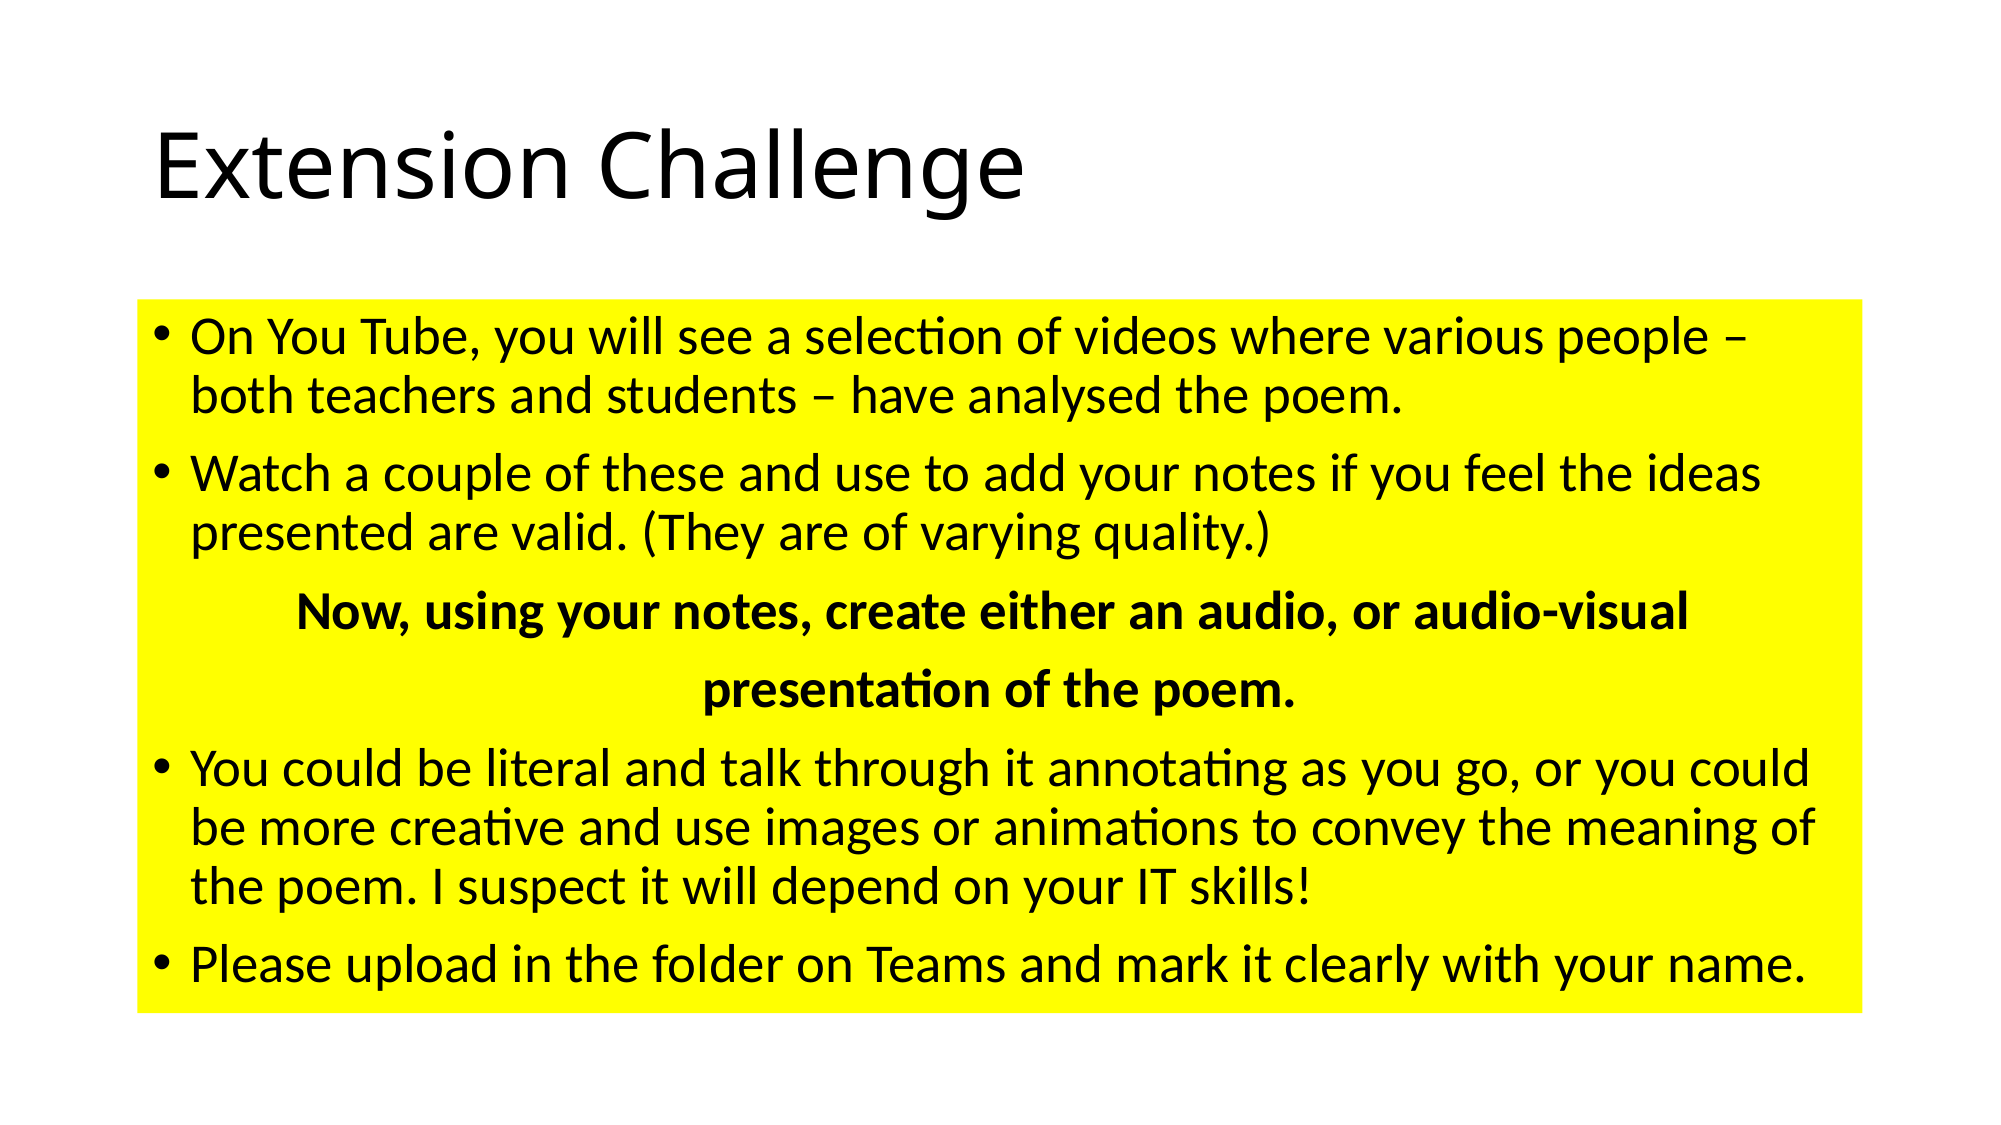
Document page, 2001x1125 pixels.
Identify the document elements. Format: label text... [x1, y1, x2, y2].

list On You Tube, you will see a selection of videos where various people – both teachers and students – have analysed the poem. Watch a couple of these and use to add your notes if you feel the ideas presented are valid. (They are of varying quality.) Now, using your notes, create either an audio, or audio-visual presentation of the poem. You could be literal and talk through it annotating as you go, or you could be more creative and use images or animations to convey the meaning of the poem. I suspect it will depend on your IT skills! Please upload in the folder on Teams and mark it clearly with your name. [137, 299, 1863, 1014]
title Extension Challenge [137, 59, 1863, 278]
